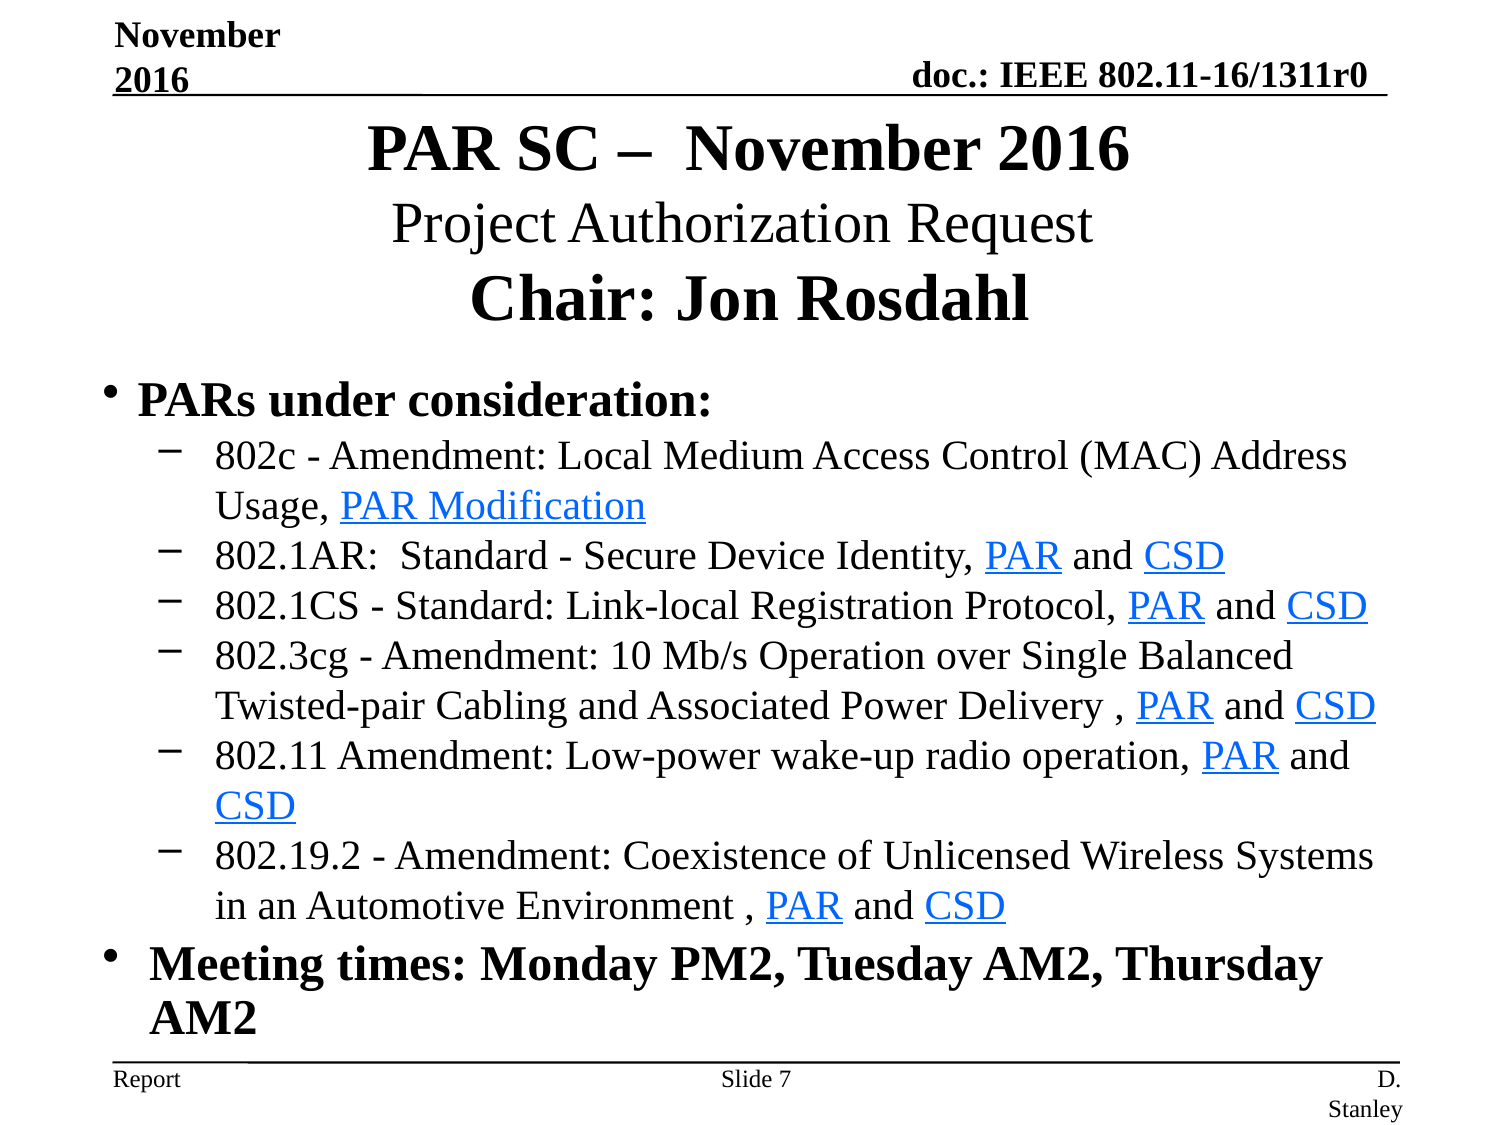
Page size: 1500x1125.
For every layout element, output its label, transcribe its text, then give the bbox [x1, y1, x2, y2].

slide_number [114, 54, 309, 100]
title PAR SC – November 2016 Project Authorization Request Chair: Jon Rosdahl [112, 162, 1388, 275]
text_box PARs under consideration: 802c - Amendment: Local Medium Access Control (MAC) Address Usage, PAR Modification 802.1AR: Standard - Secure Device Identity, PAR and CSD 802.1CS - Standard: Link-local Registration Protocol, PAR and CSD 802.3cg - Amendment: 10 Mb/s Operation over Single Balanced Twisted-pair Cabling and Associated Power Delivery , PAR and CSD 802.11 Amendment: Low-power wake-up radio operation, PAR and CSD 802.19.2 - Amendment: Coexistence of Unlicensed Wireless Systems in an Automotive Environment , PAR and CSD Meeting times: Monday PM2, Tuesday AM2, Thursday AM2 [87, 366, 1425, 1112]
